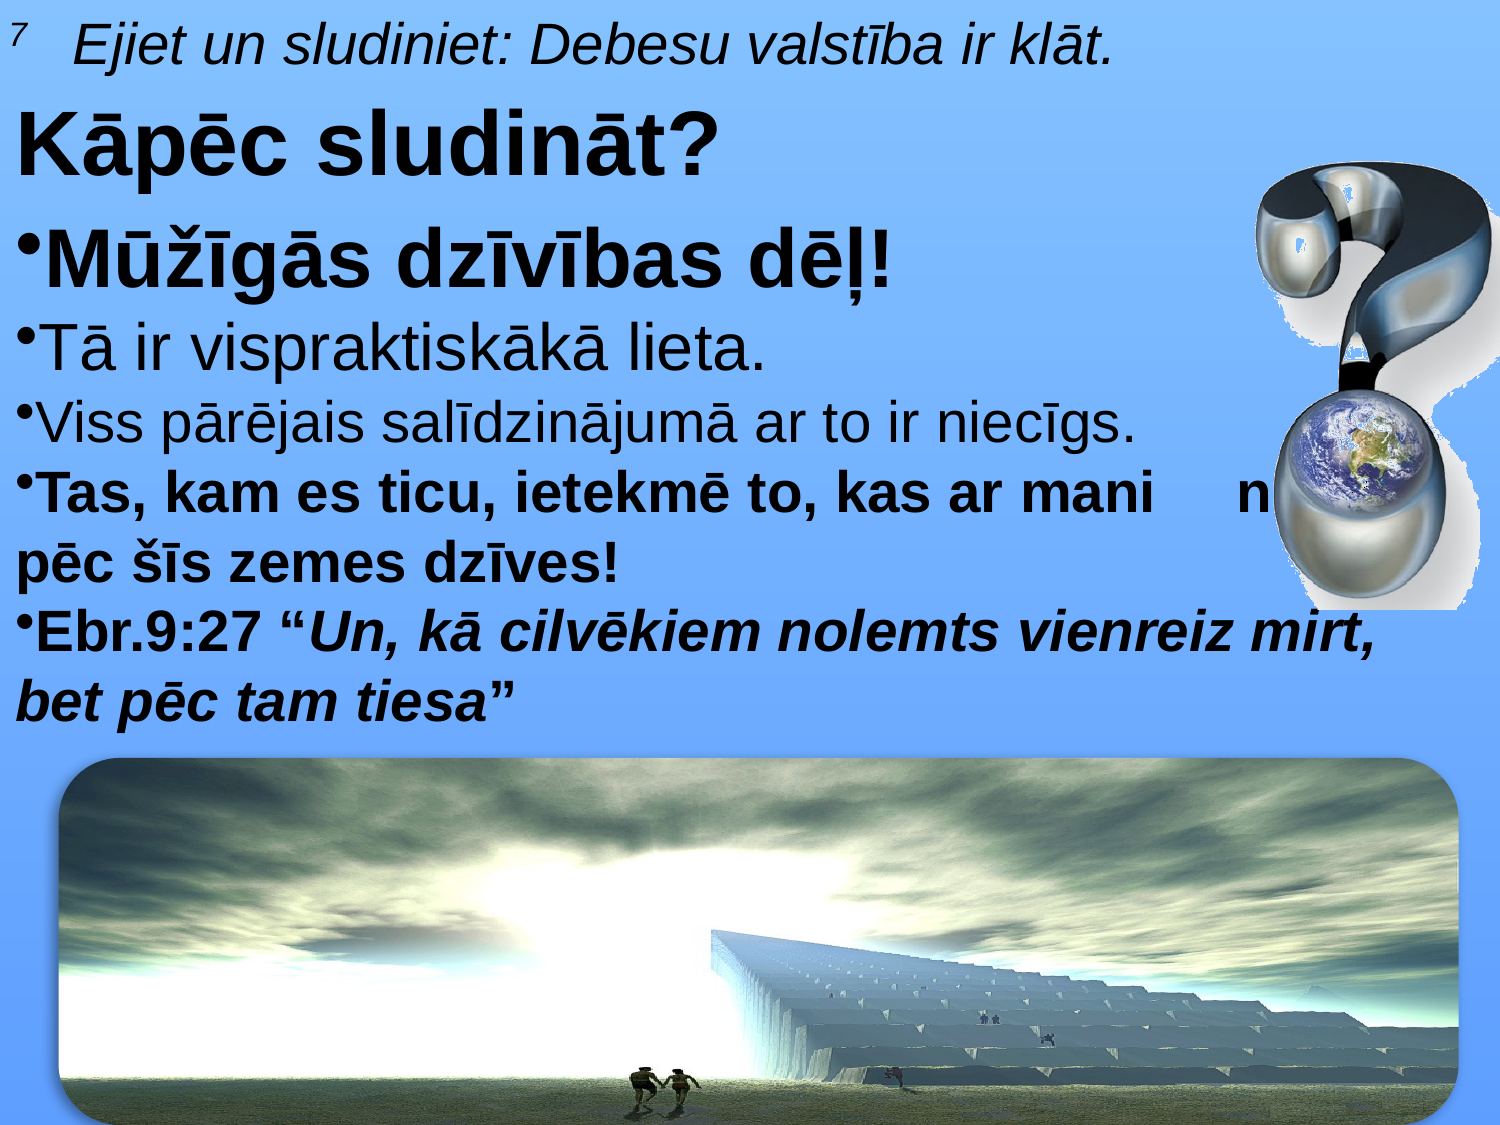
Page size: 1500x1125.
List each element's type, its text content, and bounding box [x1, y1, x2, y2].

picture [58, 757, 1459, 1125]
picture [1245, 152, 1500, 610]
title Kāpēc sludināt? [0, 77, 1318, 196]
list 7 Ejiet un sludiniet: Debesu valstība ir klāt. [0, 11, 1500, 151]
text_box Mūžīgās dzīvības dēļ! Tā ir vispraktiskākā lieta. Viss pārējais salīdzinājumā ar to ir niecīgs. Tas, kam es ticu, ietekmē to, kas ar mani notiks, pēc šīs zemes dzīves! Ebr.9:27 “Un, kā cilvēkiem nolemts vienreiz mirt, bet pēc tam tiesa” [0, 196, 1459, 939]
